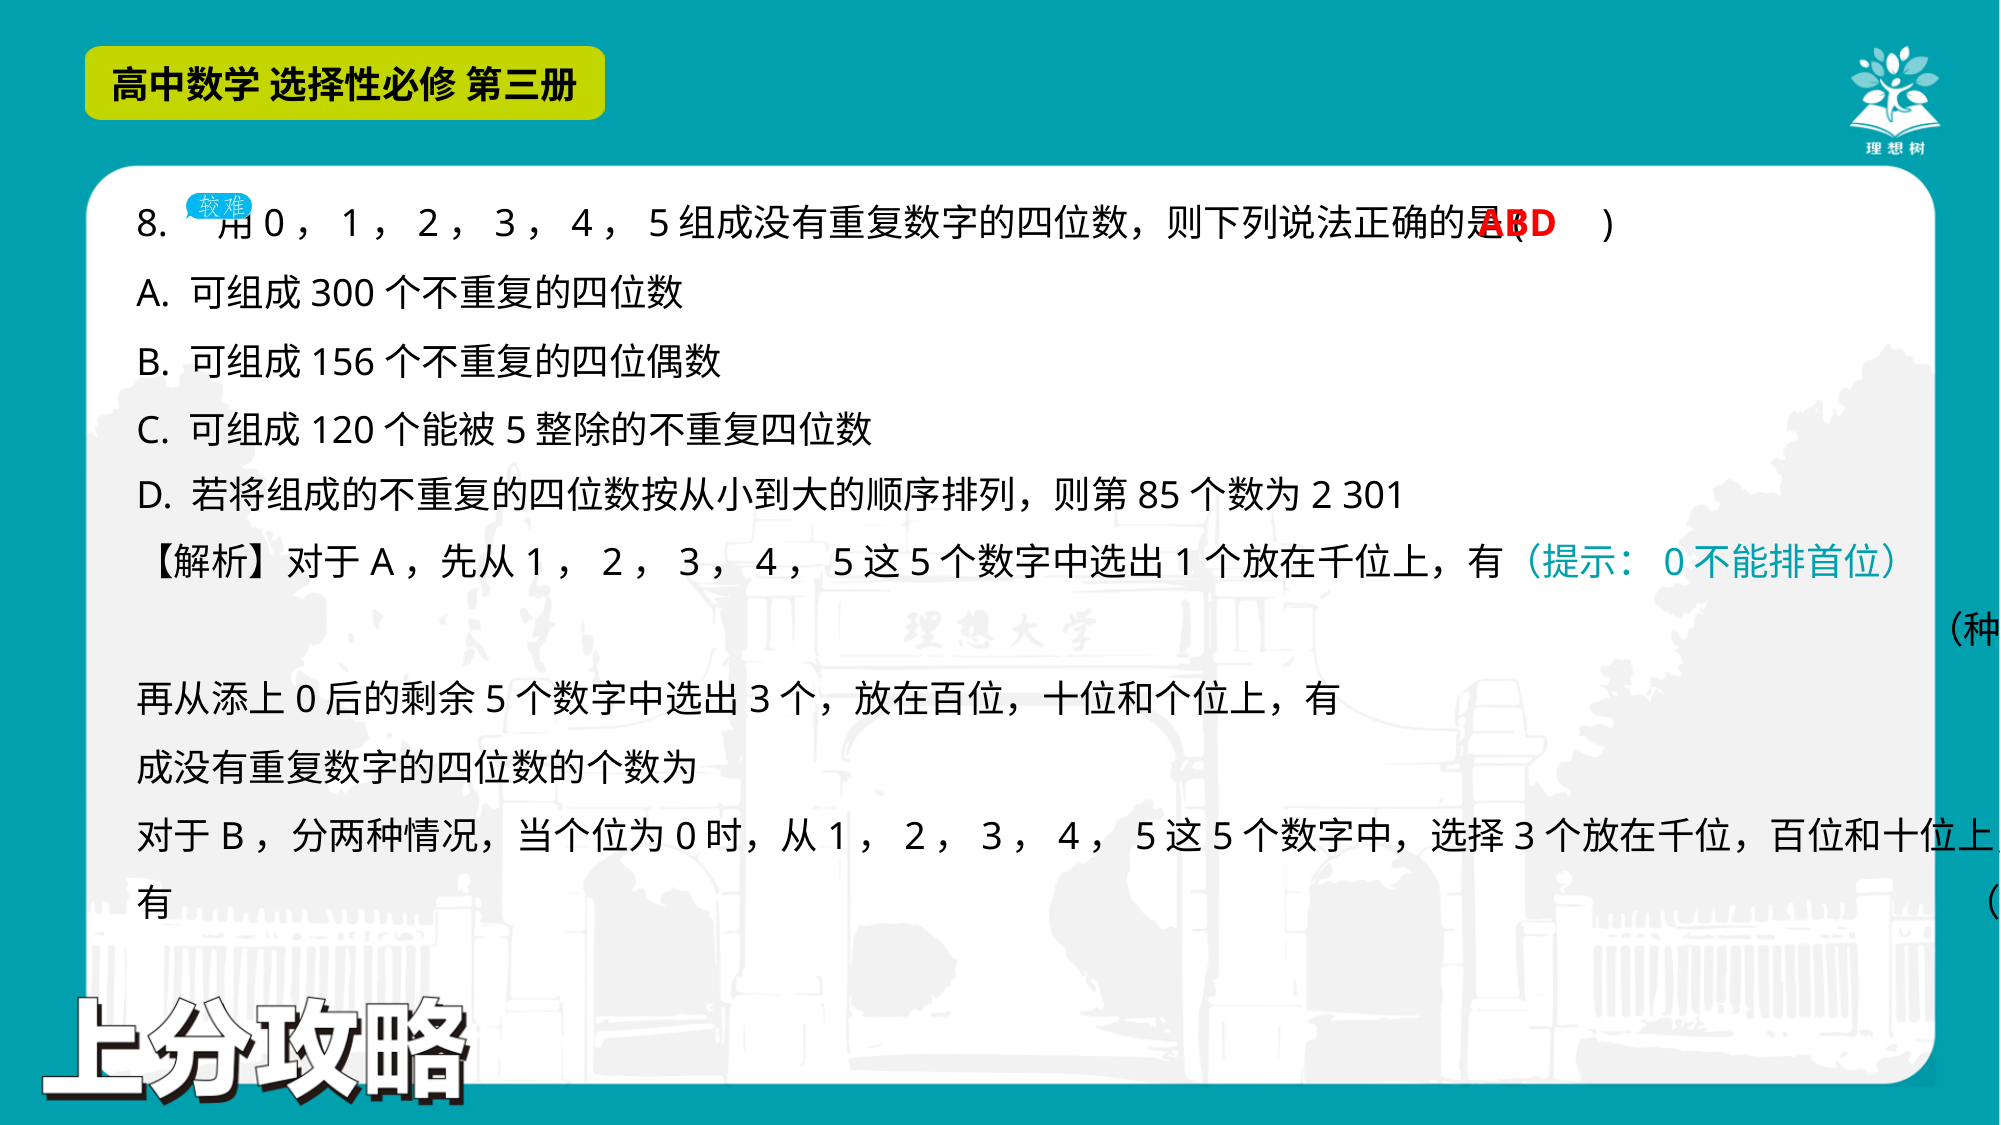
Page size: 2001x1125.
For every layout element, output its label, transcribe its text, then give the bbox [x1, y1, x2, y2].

text_box 8. 用0，1，2，3，4，5组成没有重复数字的四位数，则下列说法正确的是( ) [136, 177, 1463, 237]
text_box A. 可组成300个不重复的四位数 B. 可组成156个不重复的四位偶数 C. 可组成120个能被5整除的不重复四位数 D. 若将组成的不重复的四位数按从小到大的顺序排列，则第85个数为2 301 [136, 245, 1865, 509]
text_box 8. 用0，1，2，3，4，5组成没有重复数字的四位数，则下列说法正确的是( ) [1572, 177, 1865, 237]
picture [0, 0, 2000, 1125]
text_box ABD [1463, 176, 1572, 237]
